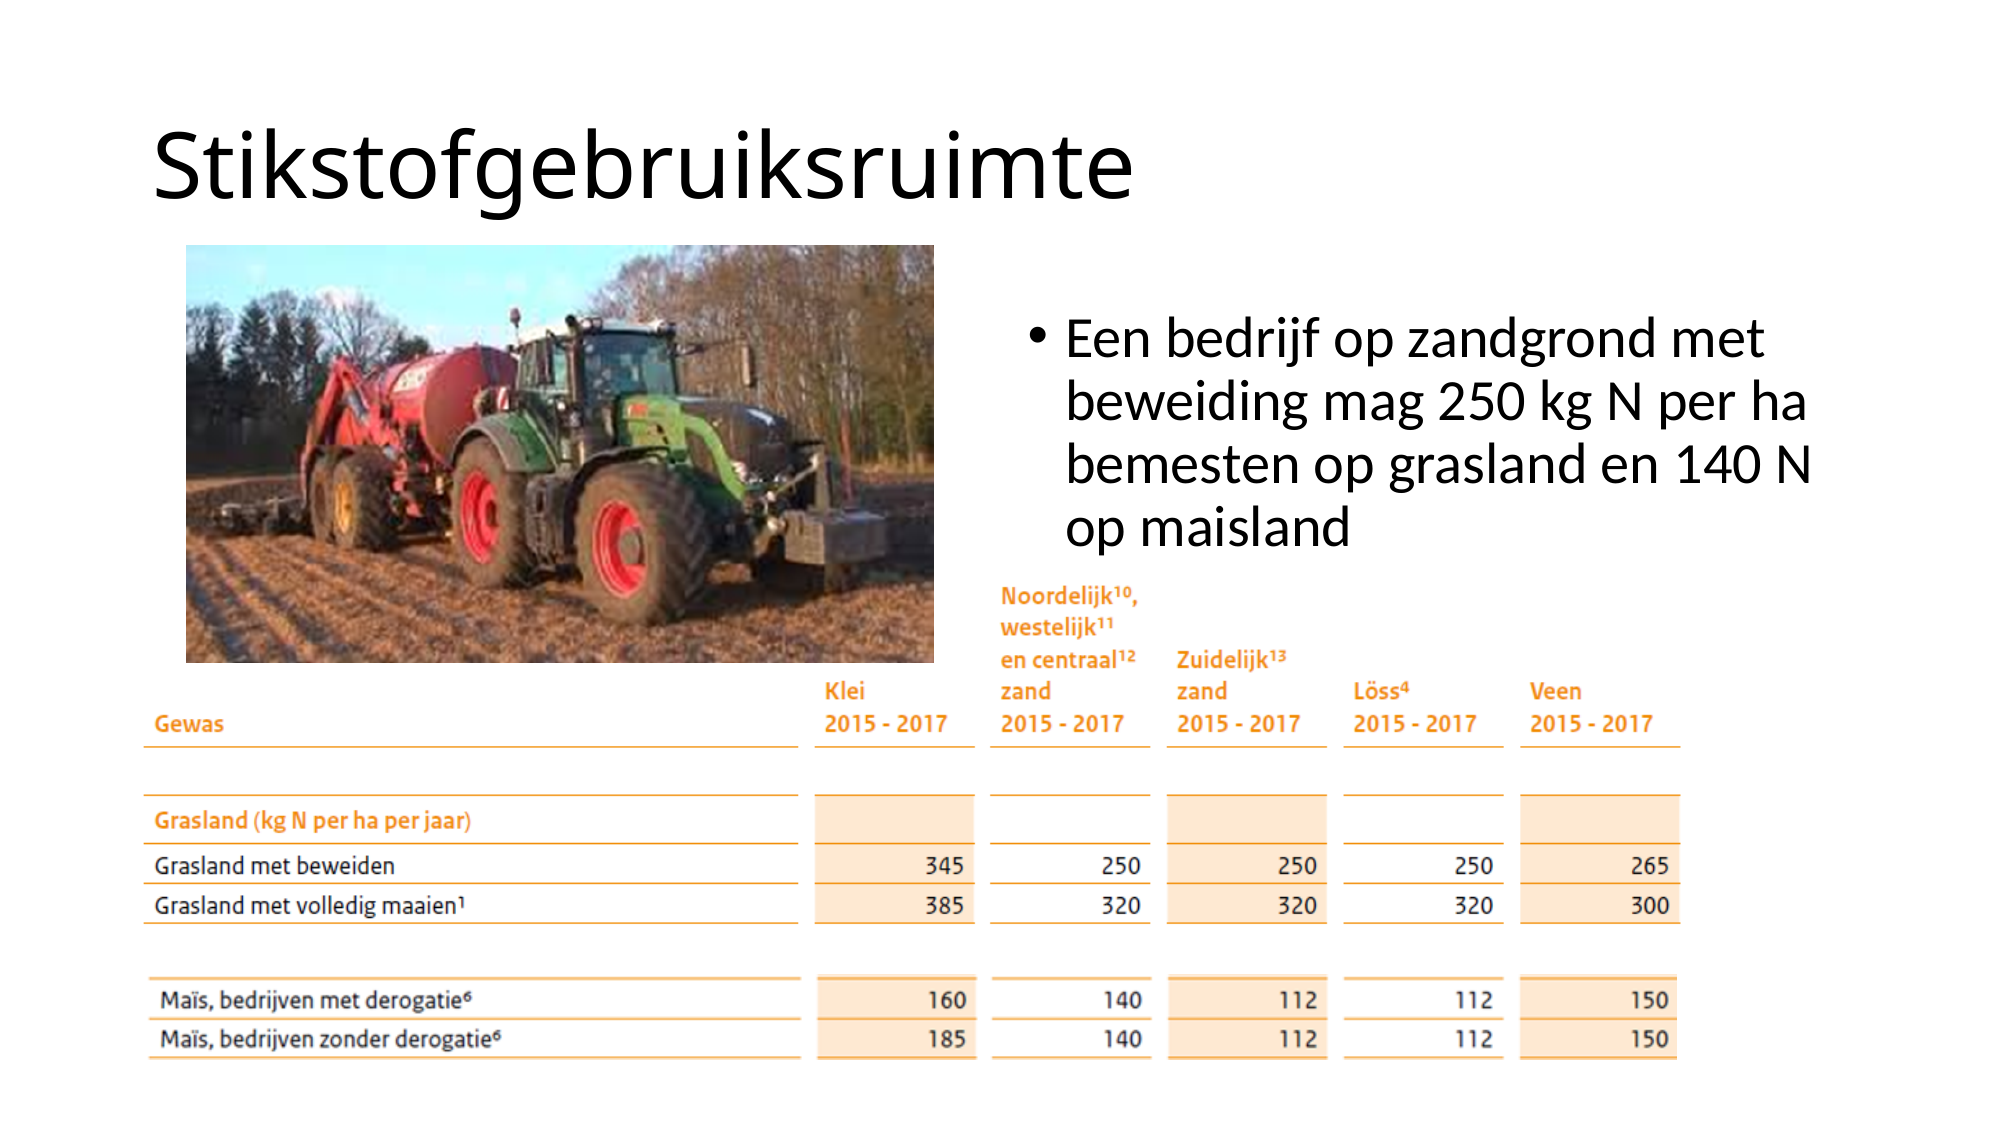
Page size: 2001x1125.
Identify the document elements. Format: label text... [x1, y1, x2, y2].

title Stikstofgebruiksruimte [137, 59, 1863, 278]
list Een bedrijf op zandgrond met beweiding mag 250 kg N per ha bemesten op grasland en 140 N op maisland [1012, 299, 1863, 1014]
picture [137, 974, 1677, 1060]
picture [186, 245, 934, 663]
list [137, 556, 1700, 934]
